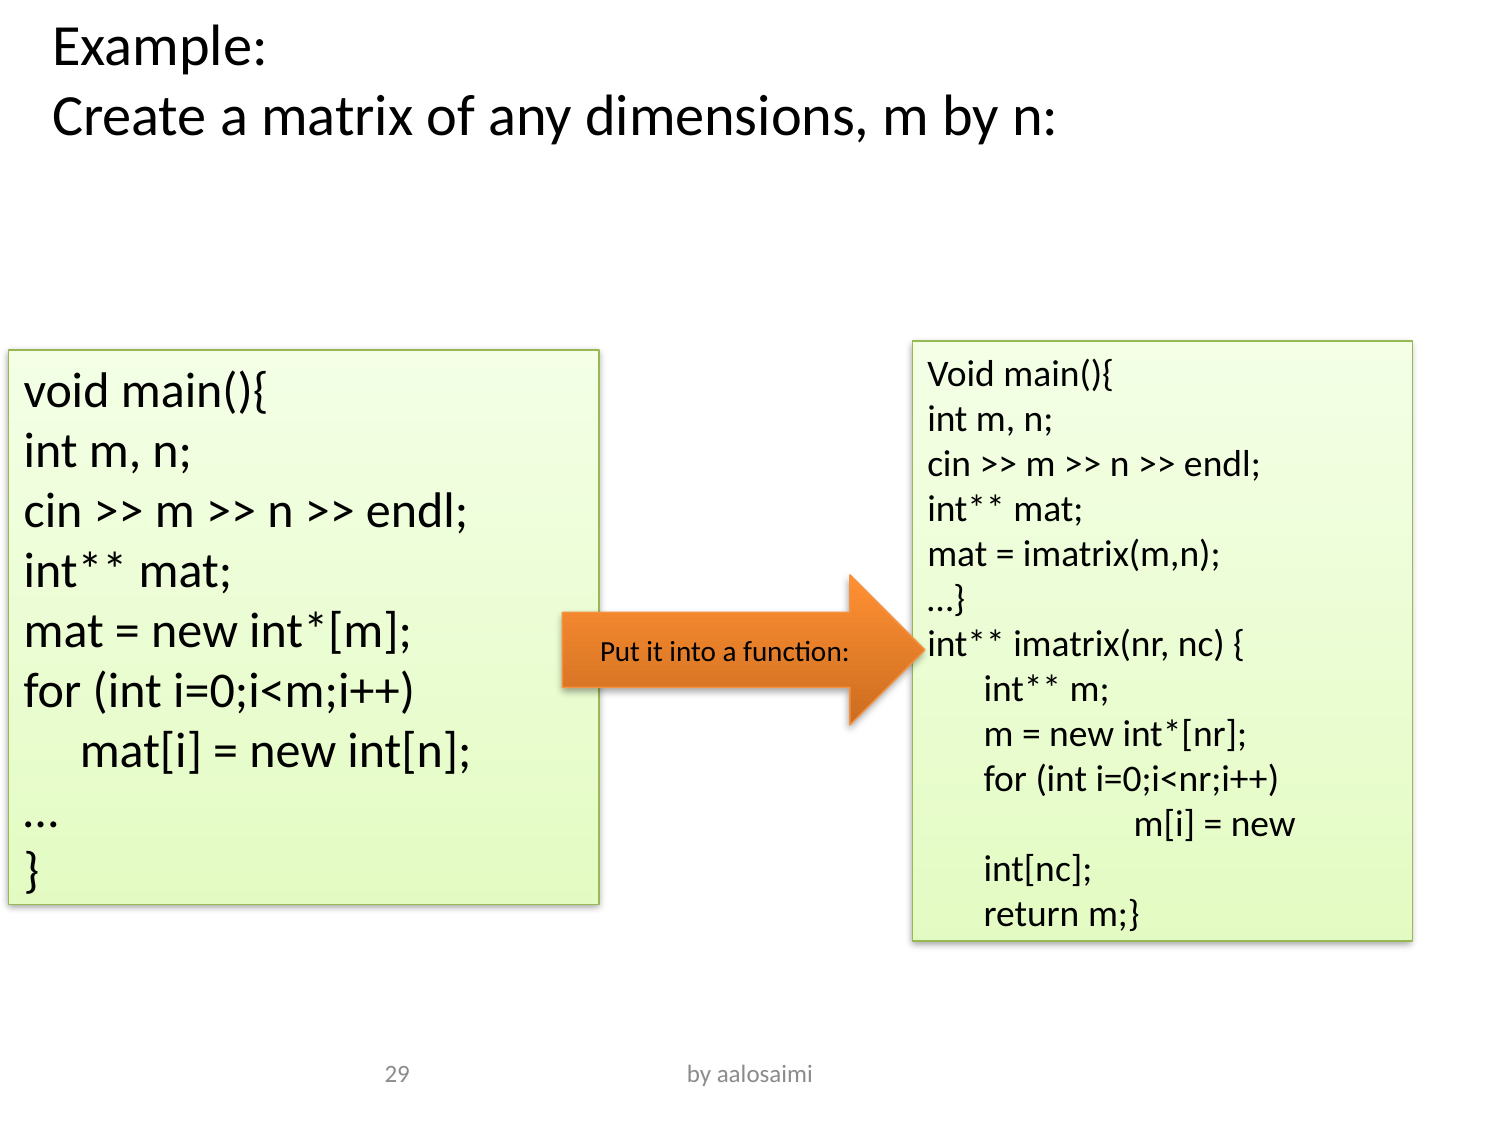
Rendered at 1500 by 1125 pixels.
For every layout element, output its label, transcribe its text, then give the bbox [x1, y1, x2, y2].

text_box Put it into a function: [561, 574, 926, 726]
text_box Example: Create a matrix of any dimensions, m by n: [37, 0, 1186, 155]
text_box Void main(){ int m, n; cin >> m >> n >> endl; int** mat; mat = imatrix(m,n); …} int** imatrix(nr, nc) { int** m; m = new int*[nr]; for (int i=0;i<nr;i++) m[i] = new int[nc]; return m;} [912, 340, 1413, 942]
slide_number 29 [75, 1042, 425, 1103]
text_box void main(){ int m, n; cin >> m >> n >> endl; int** mat; mat = new int*[m]; for (int i=0;i<m;i++) mat[i] = new int[n]; … } [8, 349, 600, 905]
footer by aalosaimi [512, 1042, 988, 1103]
